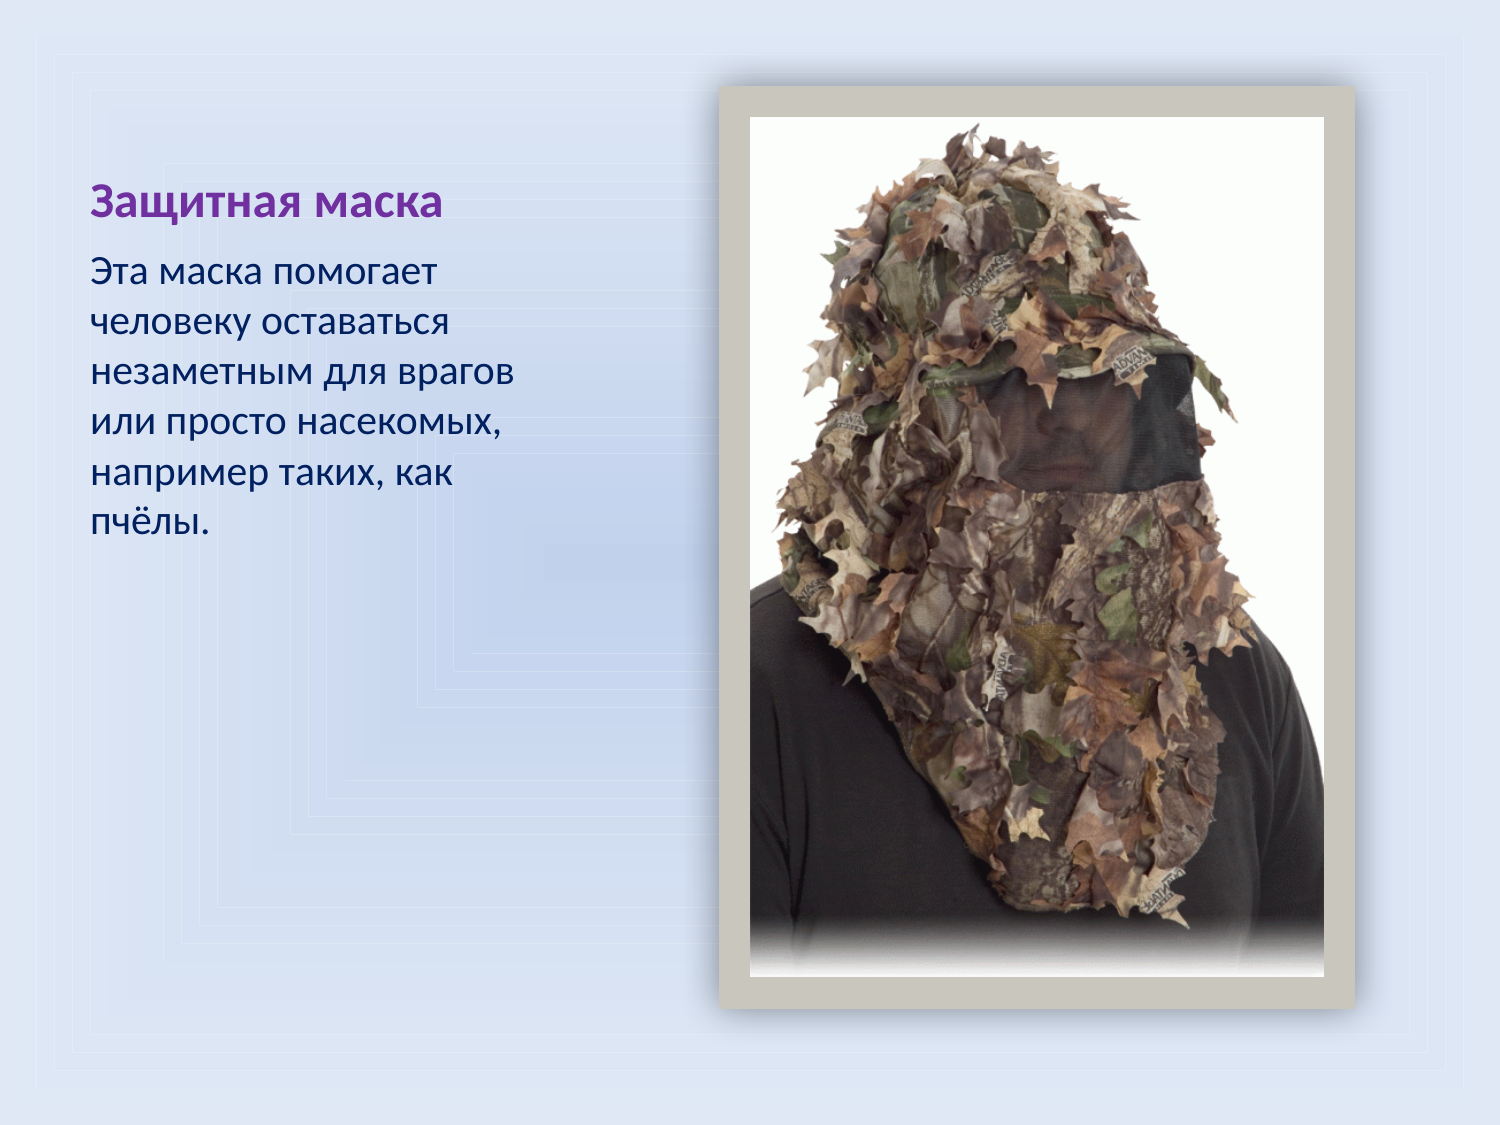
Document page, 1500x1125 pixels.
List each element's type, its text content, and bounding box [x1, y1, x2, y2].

list Эта маска помогает человеку оставаться незаметным для врагов или просто насекомых, например таких, как пчёлы. [75, 235, 569, 1005]
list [749, 116, 1325, 978]
title Защитная маска [75, 44, 569, 235]
